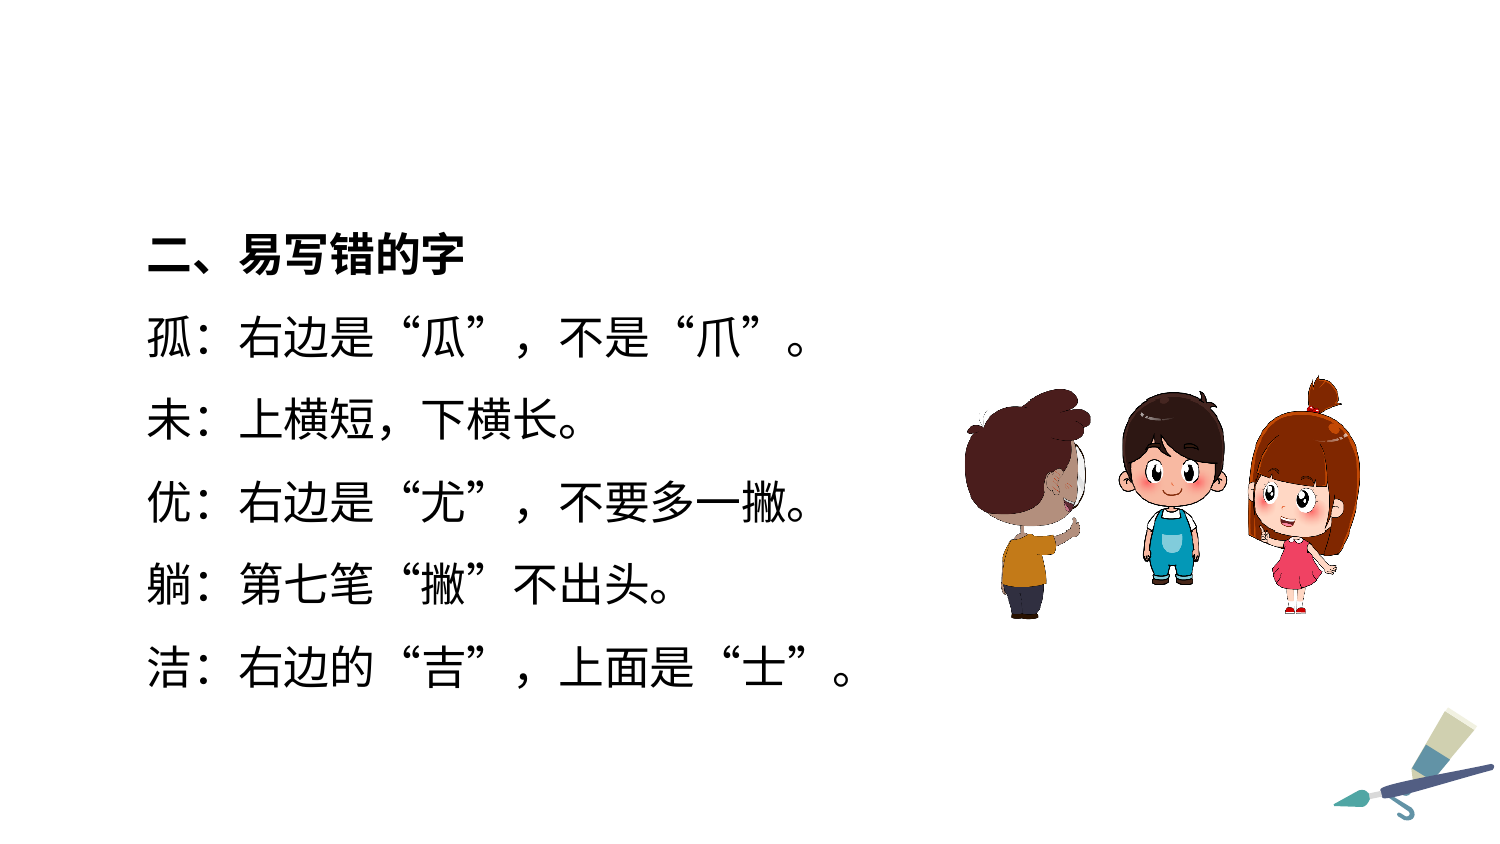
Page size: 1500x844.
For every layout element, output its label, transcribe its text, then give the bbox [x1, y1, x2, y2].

picture [928, 335, 1392, 647]
text_box 二、易写错的字 孤：右边是“瓜”，不是“爪”。 未：上横短，下横长。 优：右边是“尤”，不要多一撇。 躺：第七笔“撇”不出头。 洁：右边的“吉”，上面是“士”。 [131, 191, 1324, 701]
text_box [1358, 708, 1481, 844]
